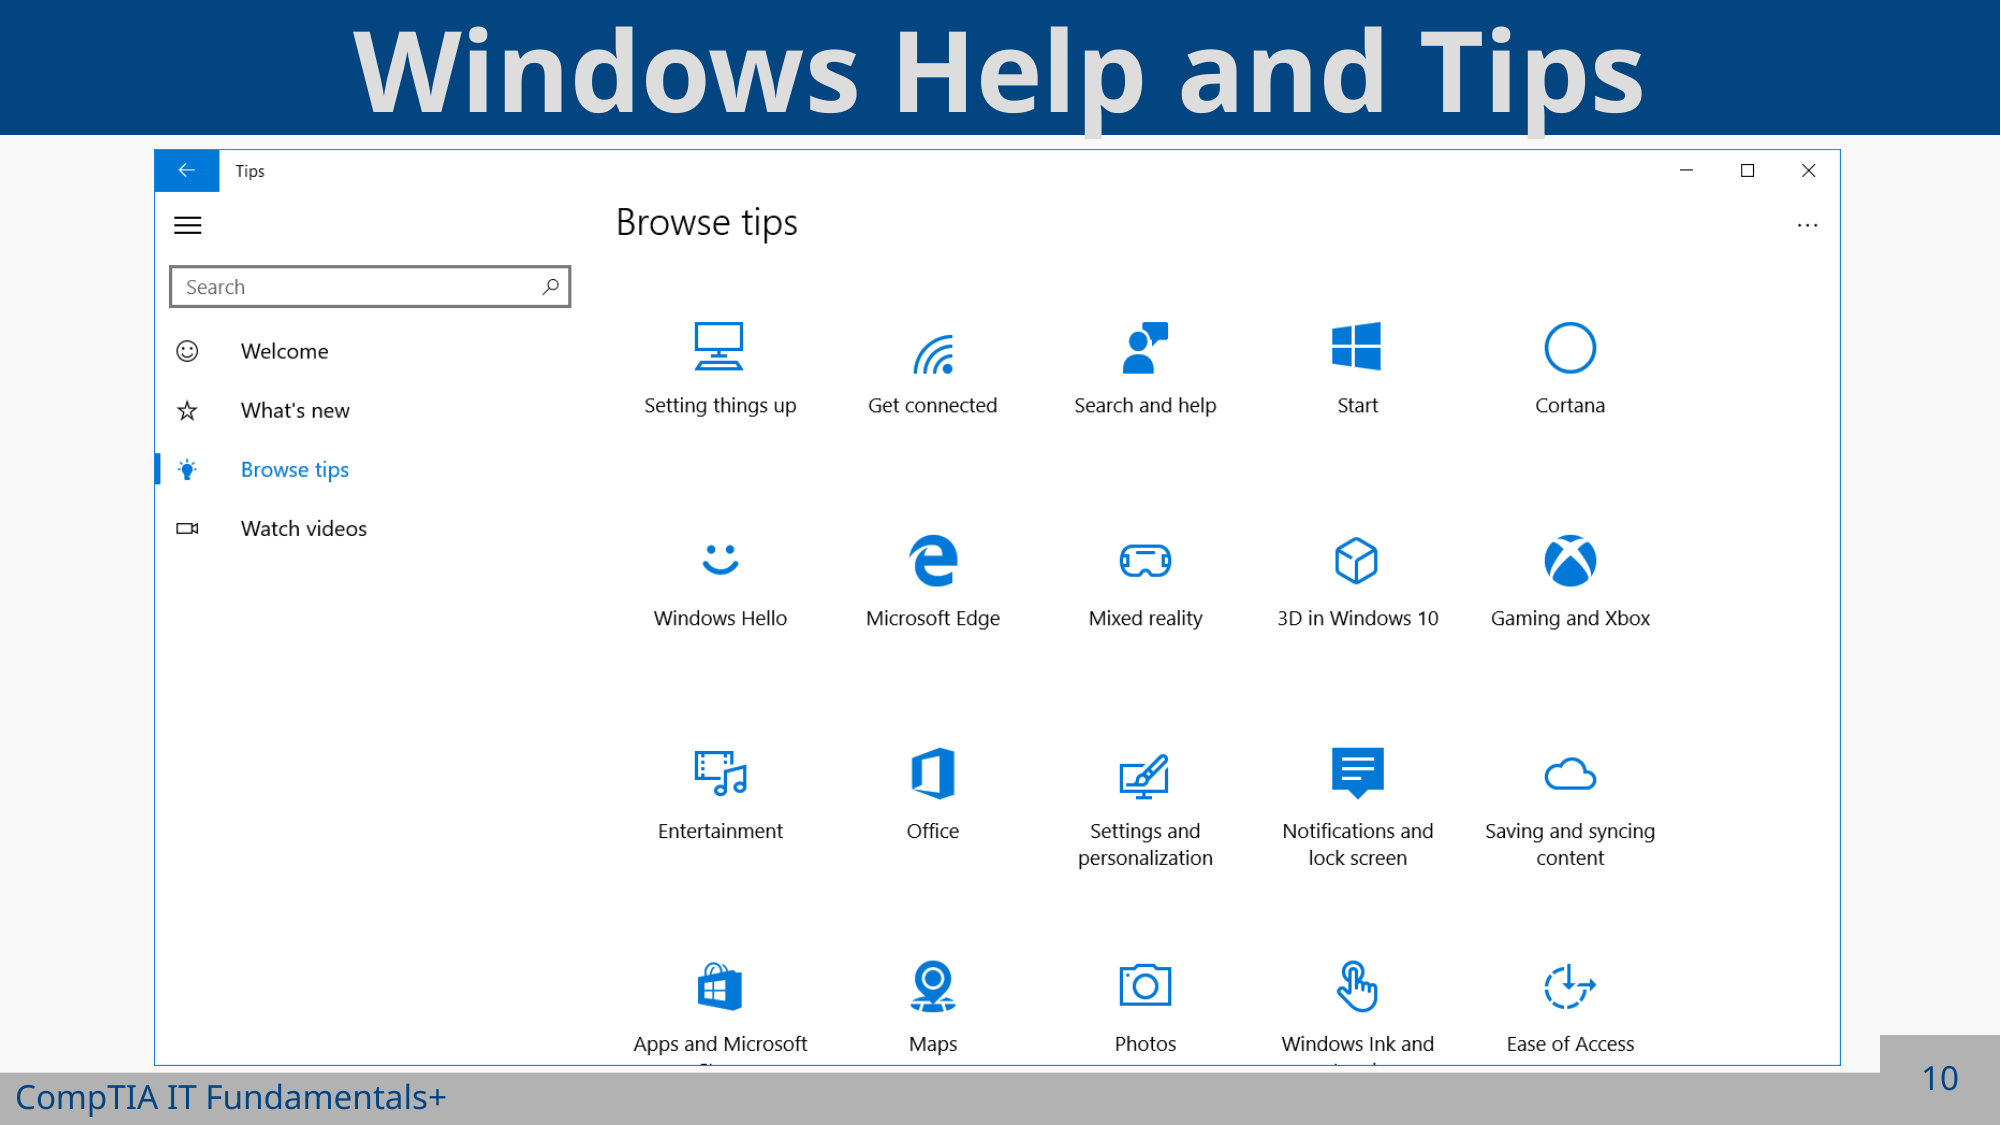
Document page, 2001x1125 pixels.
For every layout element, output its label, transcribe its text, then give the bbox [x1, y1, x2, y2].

title Windows Help and Tips [0, 0, 2000, 135]
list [154, 149, 1841, 1066]
slide_number 10 [1880, 1035, 2000, 1125]
footer CompTIA IT Fundamentals+ [0, 1072, 1880, 1125]
